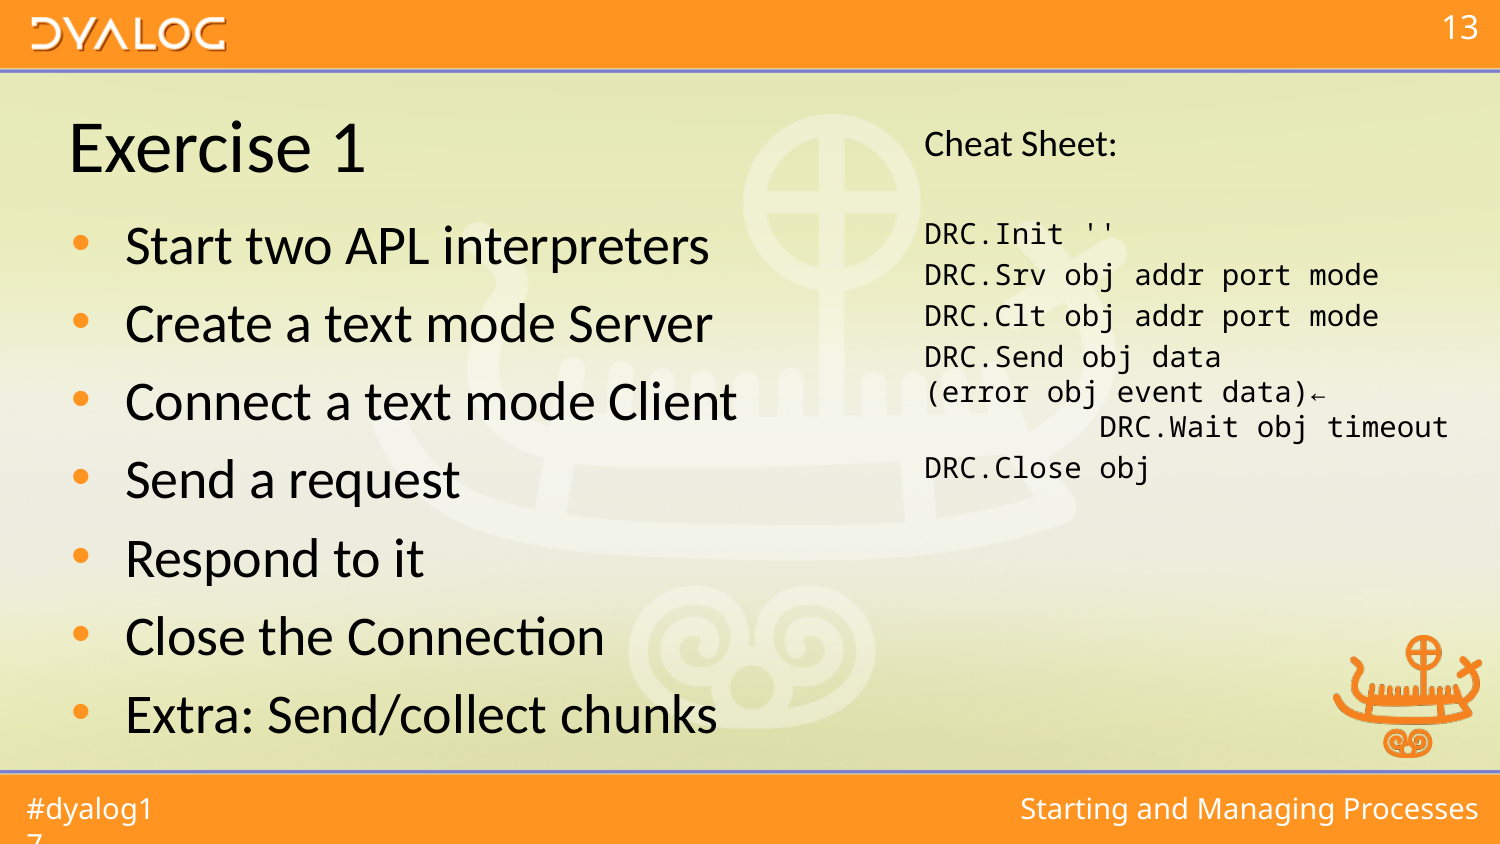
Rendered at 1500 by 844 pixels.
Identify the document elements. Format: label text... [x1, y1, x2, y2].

list Cheat Sheet: DRC.Init '' DRC.Srv obj addr port mode DRC.Clt obj addr port mode DRC.Send obj data (error obj event data)← DRC.Wait obj timeout DRC.Close obj [909, 111, 1478, 548]
list Start two APL interpreters Create a text mode Server Connect a text mode Client Send a request Respond to it Close the Connection Extra: Send/collect chunks [56, 200, 846, 758]
picture [0, 0, 1500, 844]
title Exercise 1 [53, 94, 1425, 192]
